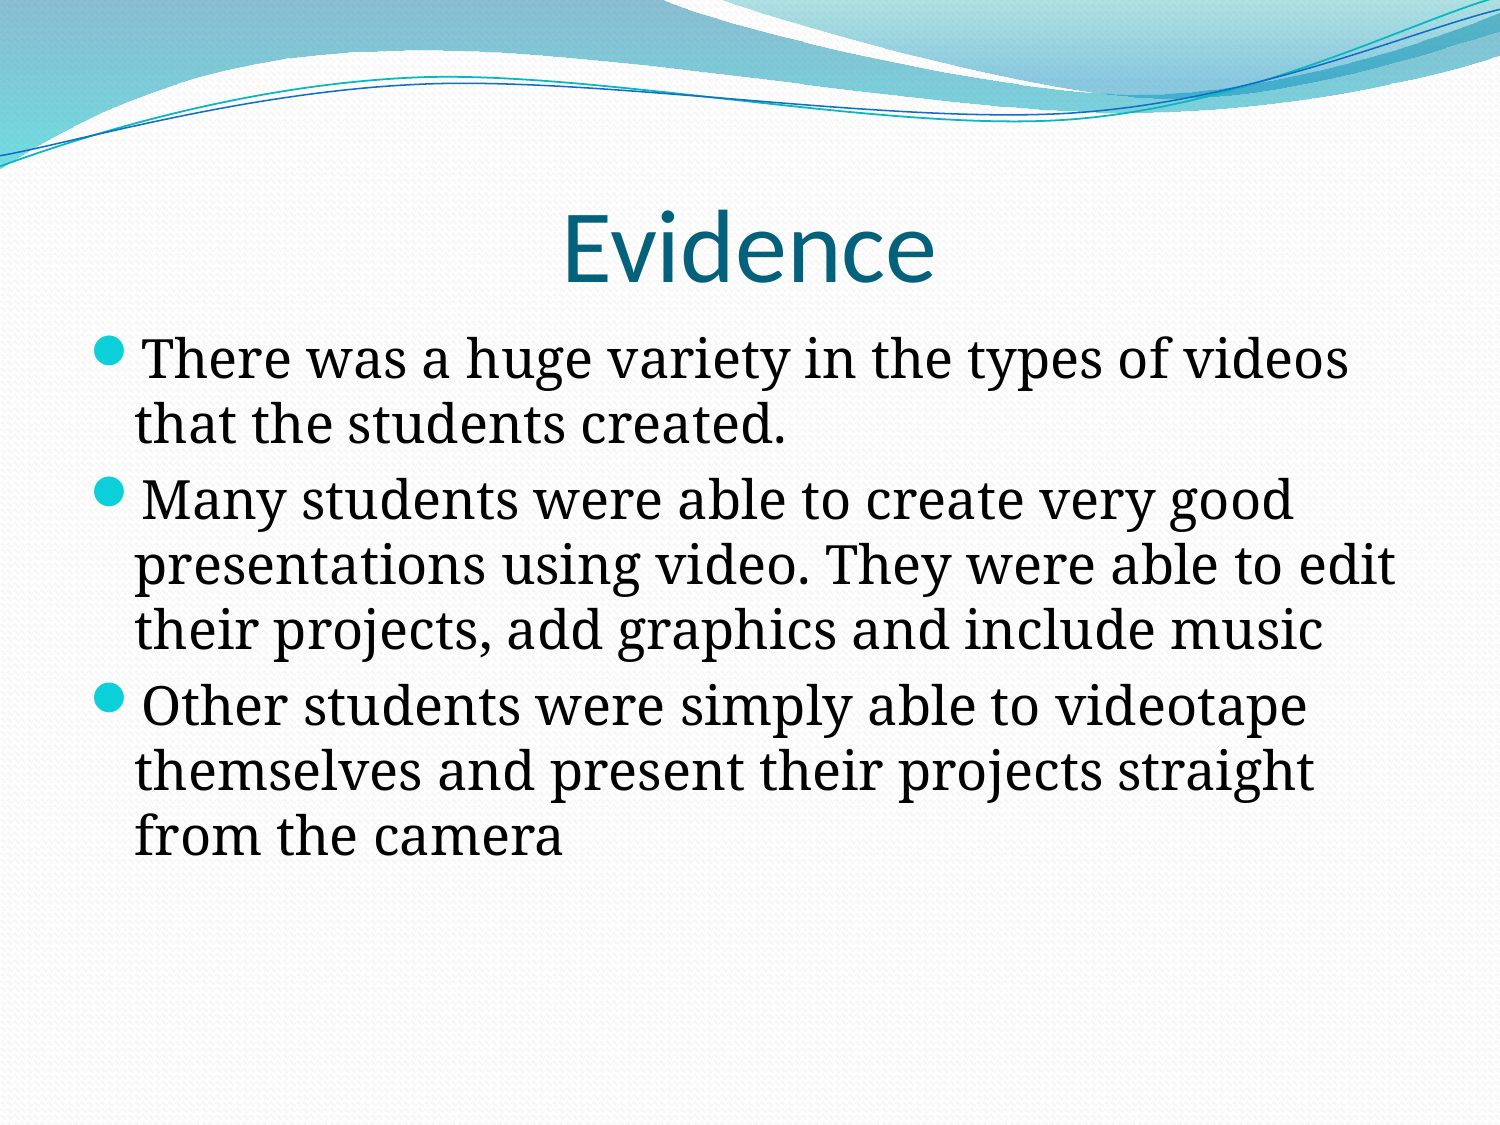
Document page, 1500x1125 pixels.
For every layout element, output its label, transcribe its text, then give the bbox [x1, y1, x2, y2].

title Evidence [75, 115, 1425, 303]
list There was a huge variety in the types of videos that the students created. Many students were able to create very good presentations using video. They were able to edit their projects, add graphics and include music Other students were simply able to videotape themselves and present their projects straight from the camera [75, 317, 1425, 1038]
